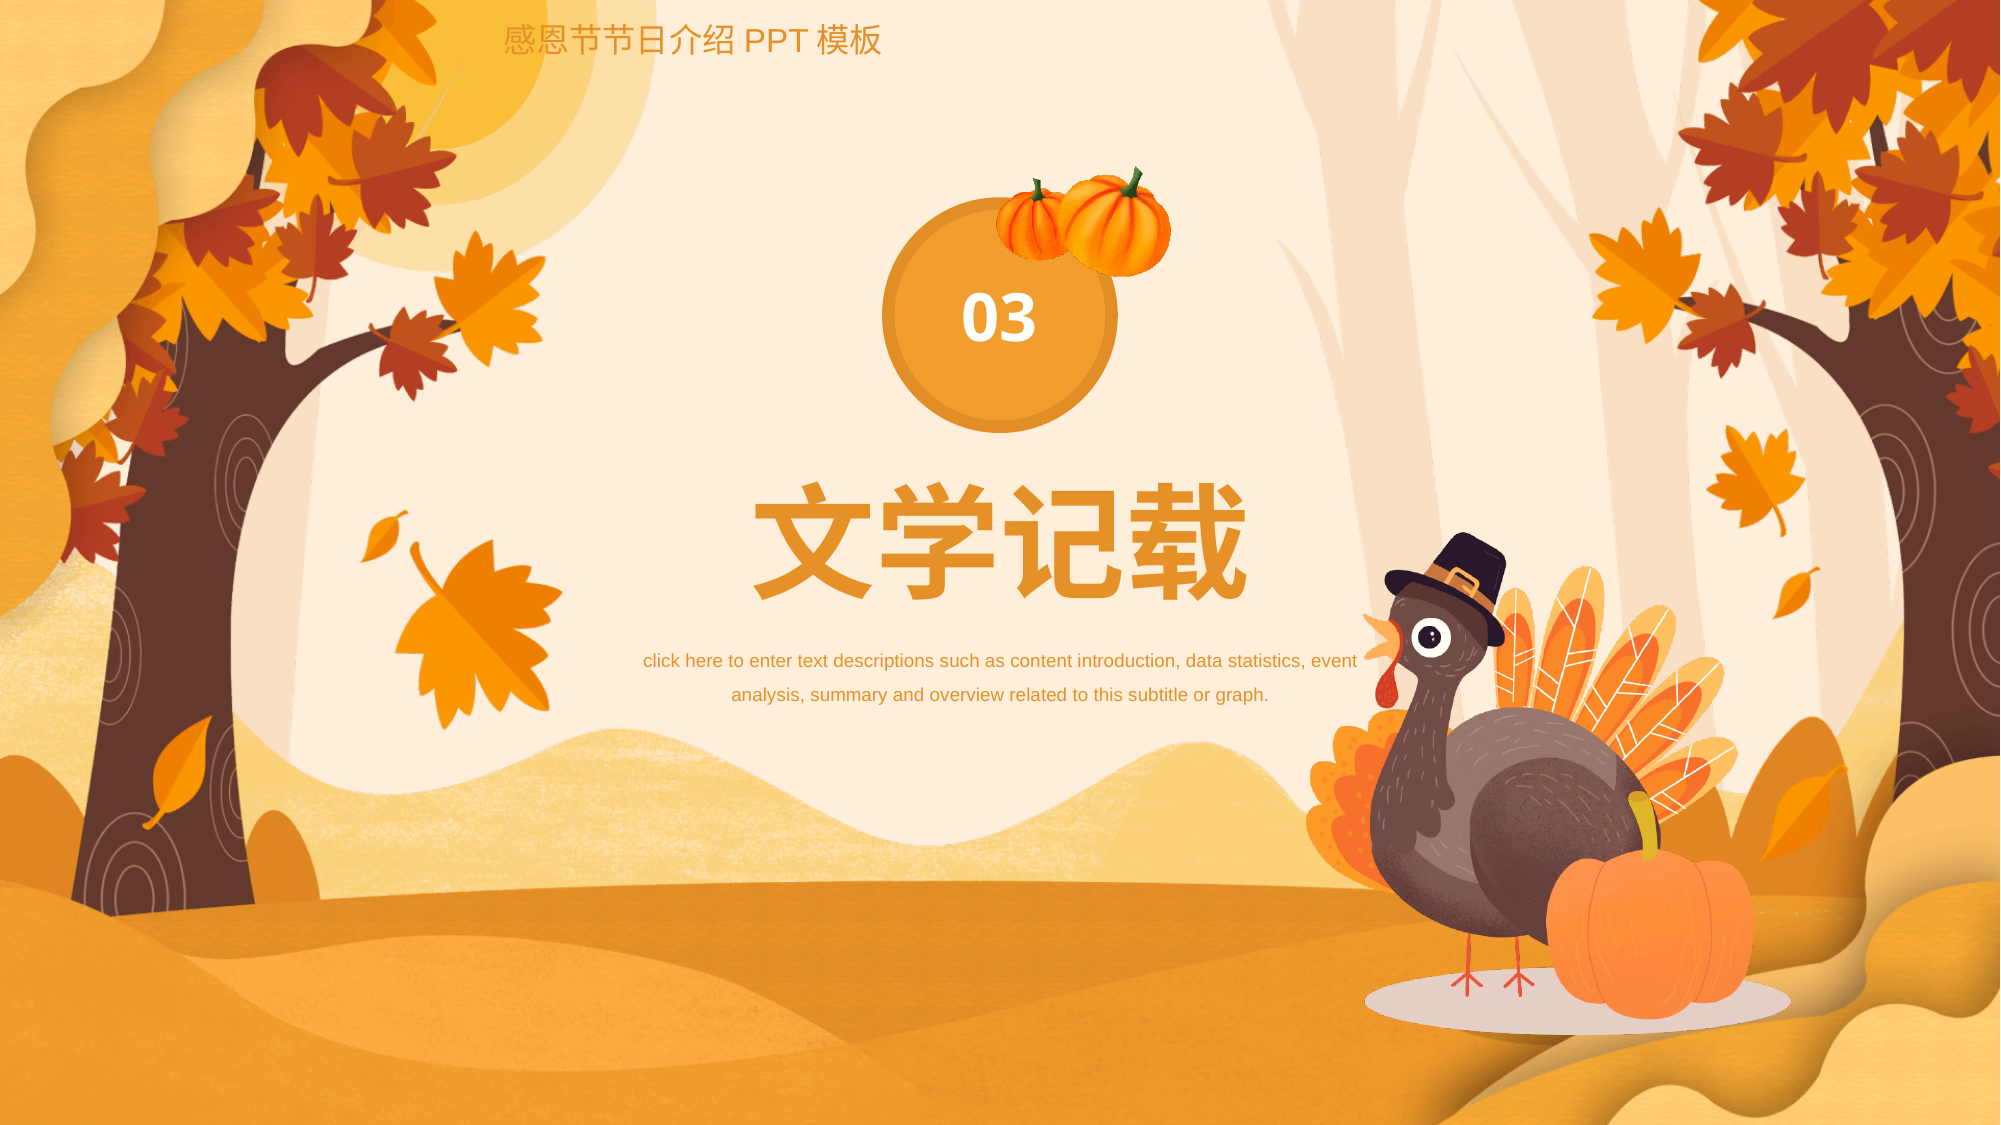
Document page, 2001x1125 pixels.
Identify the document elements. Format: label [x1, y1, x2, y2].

text_box [888, 113, 1182, 427]
picture [0, 0, 2000, 1125]
